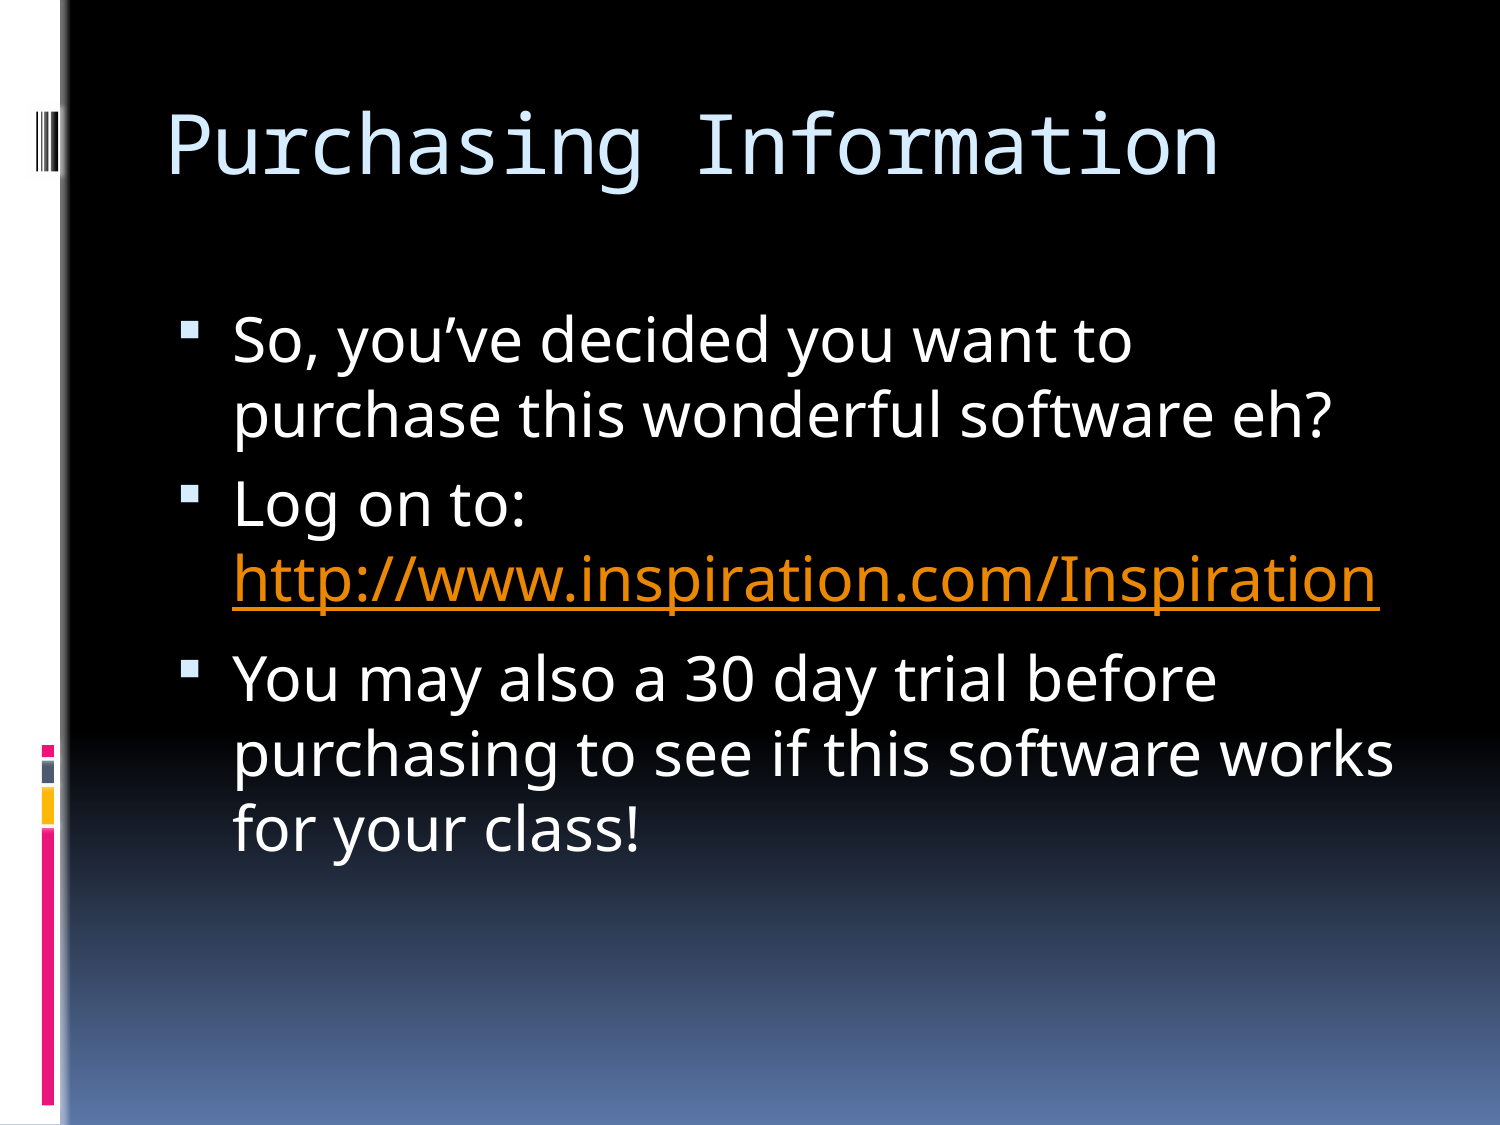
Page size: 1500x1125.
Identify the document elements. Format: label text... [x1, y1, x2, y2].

list So, you’ve decided you want to purchase this wonderful software eh? Log on to: http://www.inspiration.com/Inspiration You may also a 30 day trial before purchasing to see if this software works for your class! [150, 292, 1425, 1043]
title Purchasing Information [150, 83, 1425, 234]
